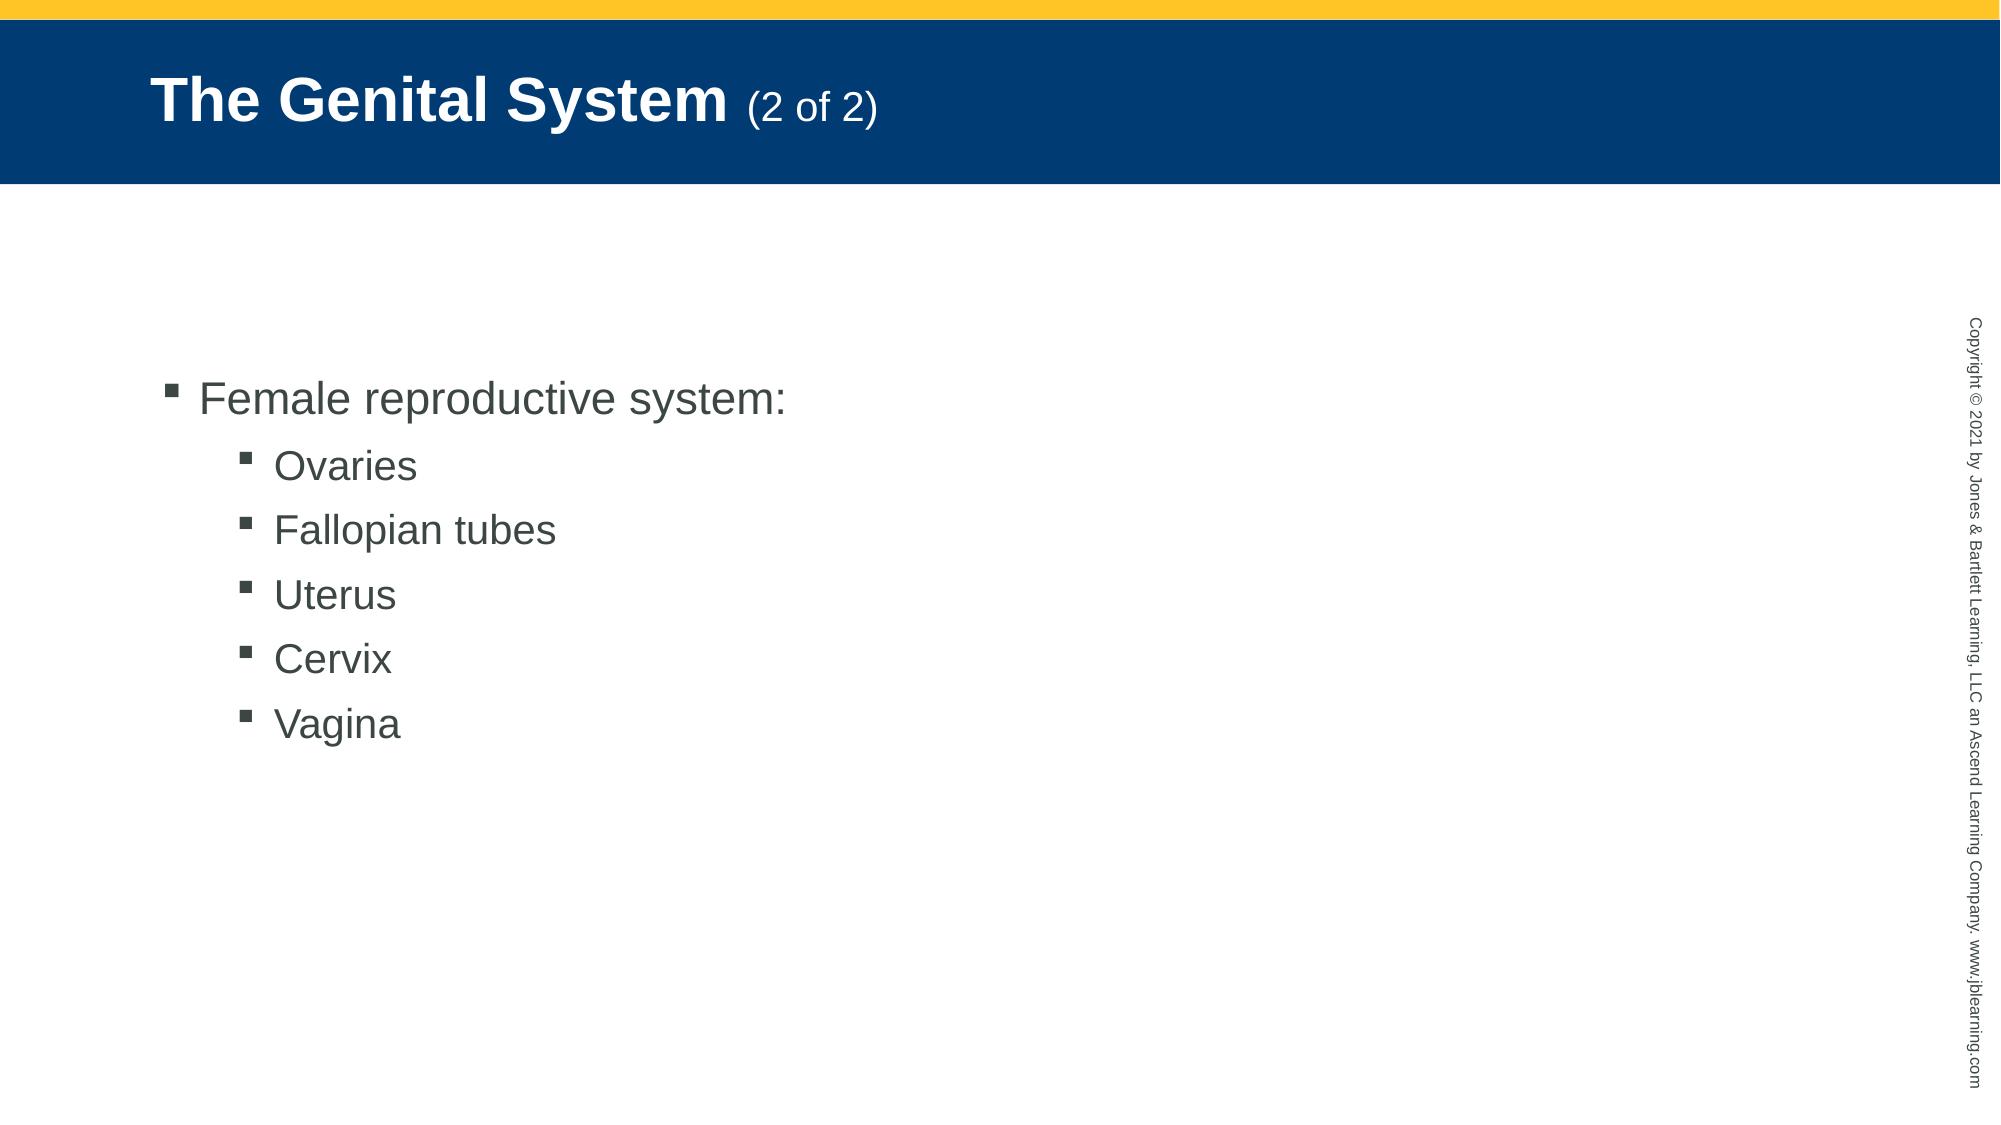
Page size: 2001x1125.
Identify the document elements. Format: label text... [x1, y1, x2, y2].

title The Genital System (2 of 2) [0, 19, 2000, 185]
list Female reproductive system: Ovaries Fallopian tubes Uterus Cervix Vagina [146, 361, 1859, 1016]
